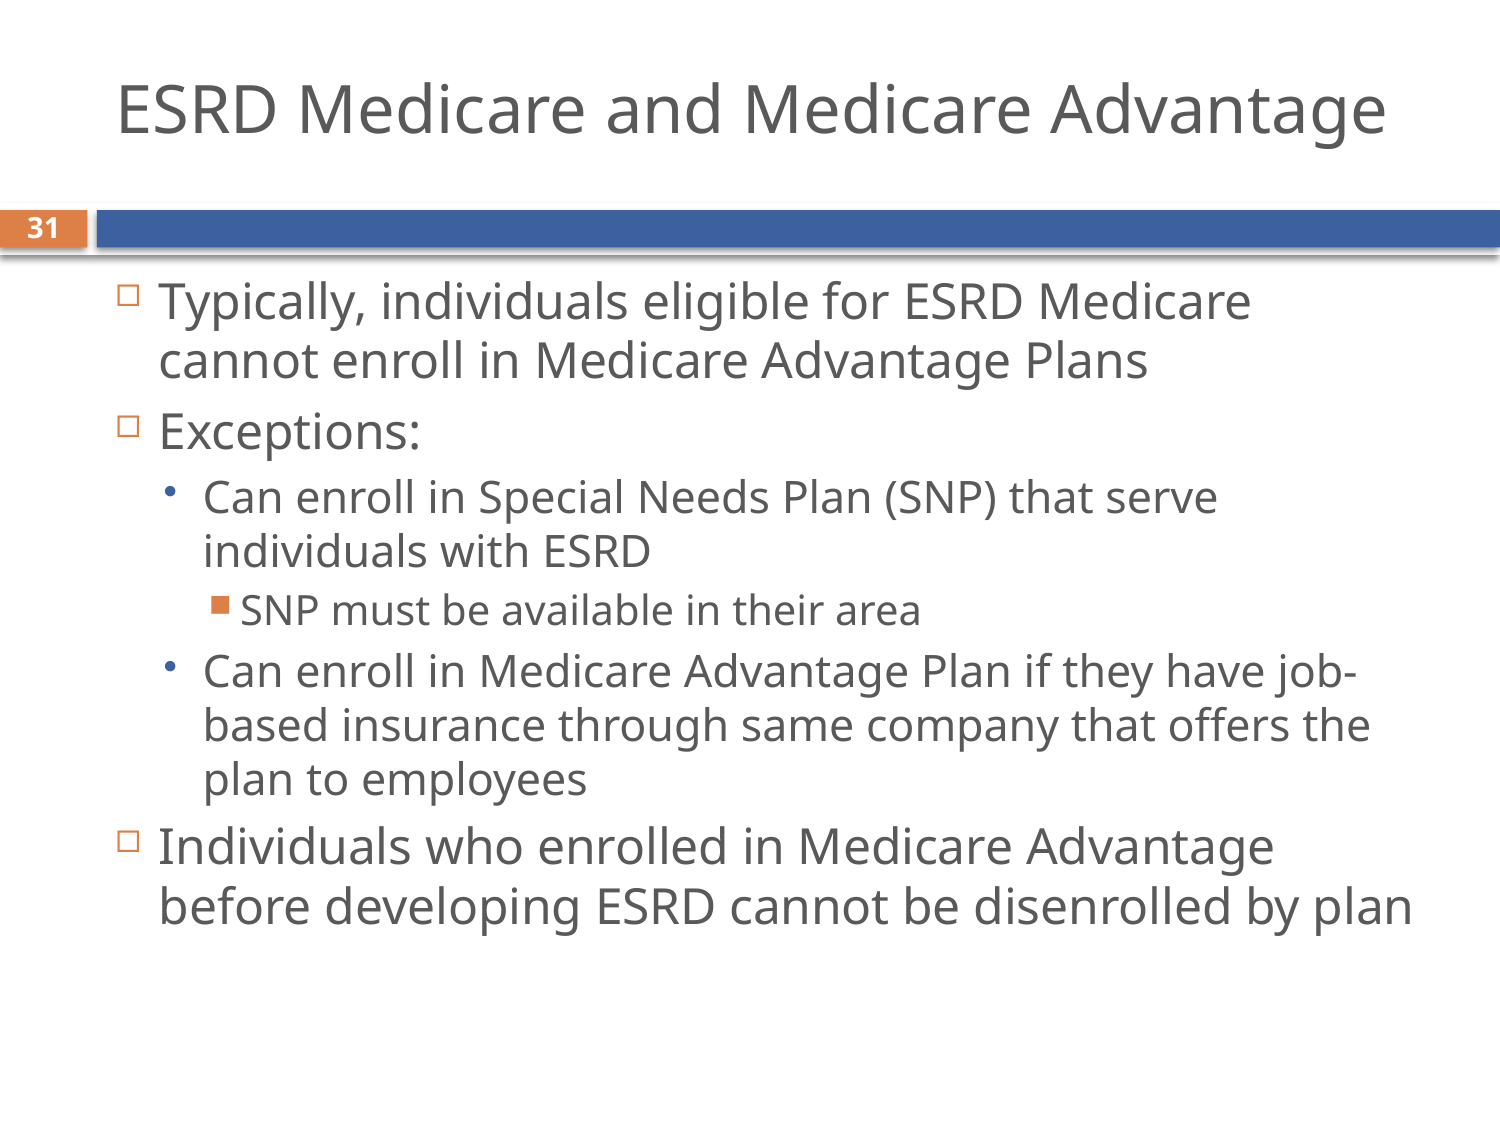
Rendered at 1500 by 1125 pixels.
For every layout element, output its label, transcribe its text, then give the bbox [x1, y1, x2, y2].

title ESRD Medicare and Medicare Advantage [100, 24, 1438, 188]
list Typically, individuals eligible for ESRD Medicare cannot enroll in Medicare Advantage Plans Exceptions: Can enroll in Special Needs Plan (SNP) that serve individuals with ESRD SNP must be available in their area Can enroll in Medicare Advantage Plan if they have job-based insurance through same company that offers the plan to employees Individuals who enrolled in Medicare Advantage before developing ESRD cannot be disenrolled by plan [100, 262, 1438, 1000]
slide_number 31 [0, 208, 88, 249]
